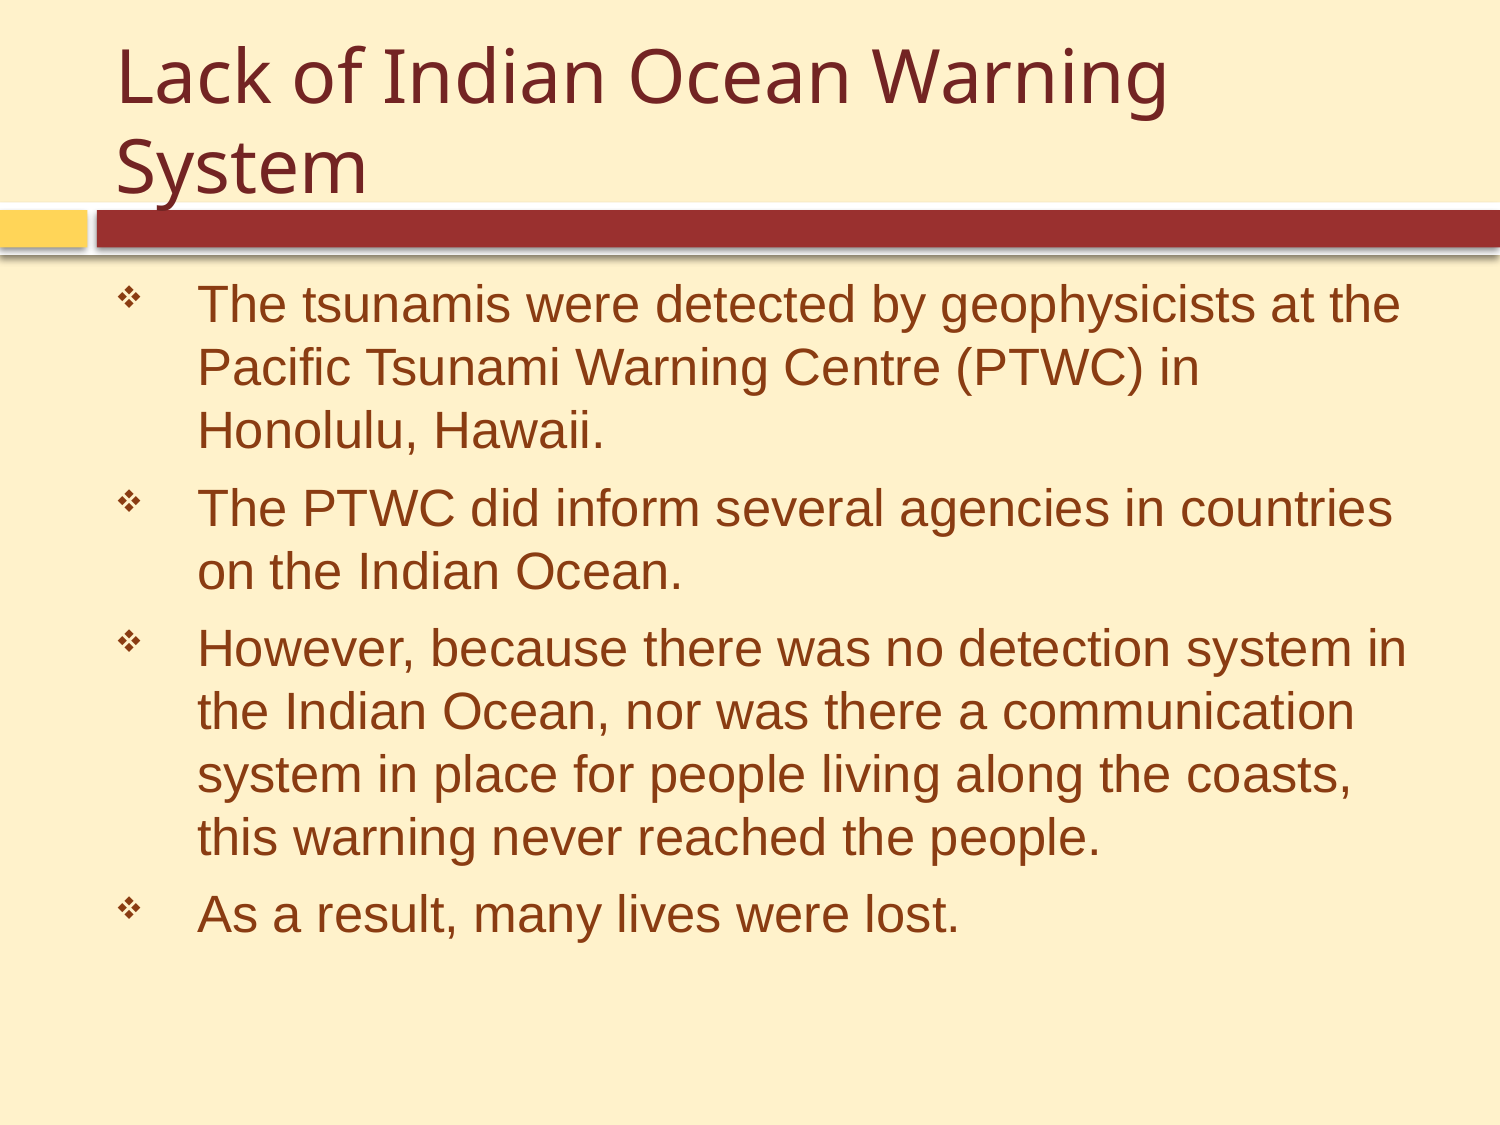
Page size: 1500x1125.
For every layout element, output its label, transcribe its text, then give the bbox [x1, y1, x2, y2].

title Lack of Indian Ocean Warning System [100, 37, 1438, 200]
list The tsunamis were detected by geophysicists at the Pacific Tsunami Warning Centre (PTWC) in Honolulu, Hawaii. The PTWC did inform several agencies in countries on the Indian Ocean. However, because there was no detection system in the Indian Ocean, nor was there a communication system in place for people living along the coasts, this warning never reached the people. As a result, many lives were lost. [100, 262, 1438, 1000]
